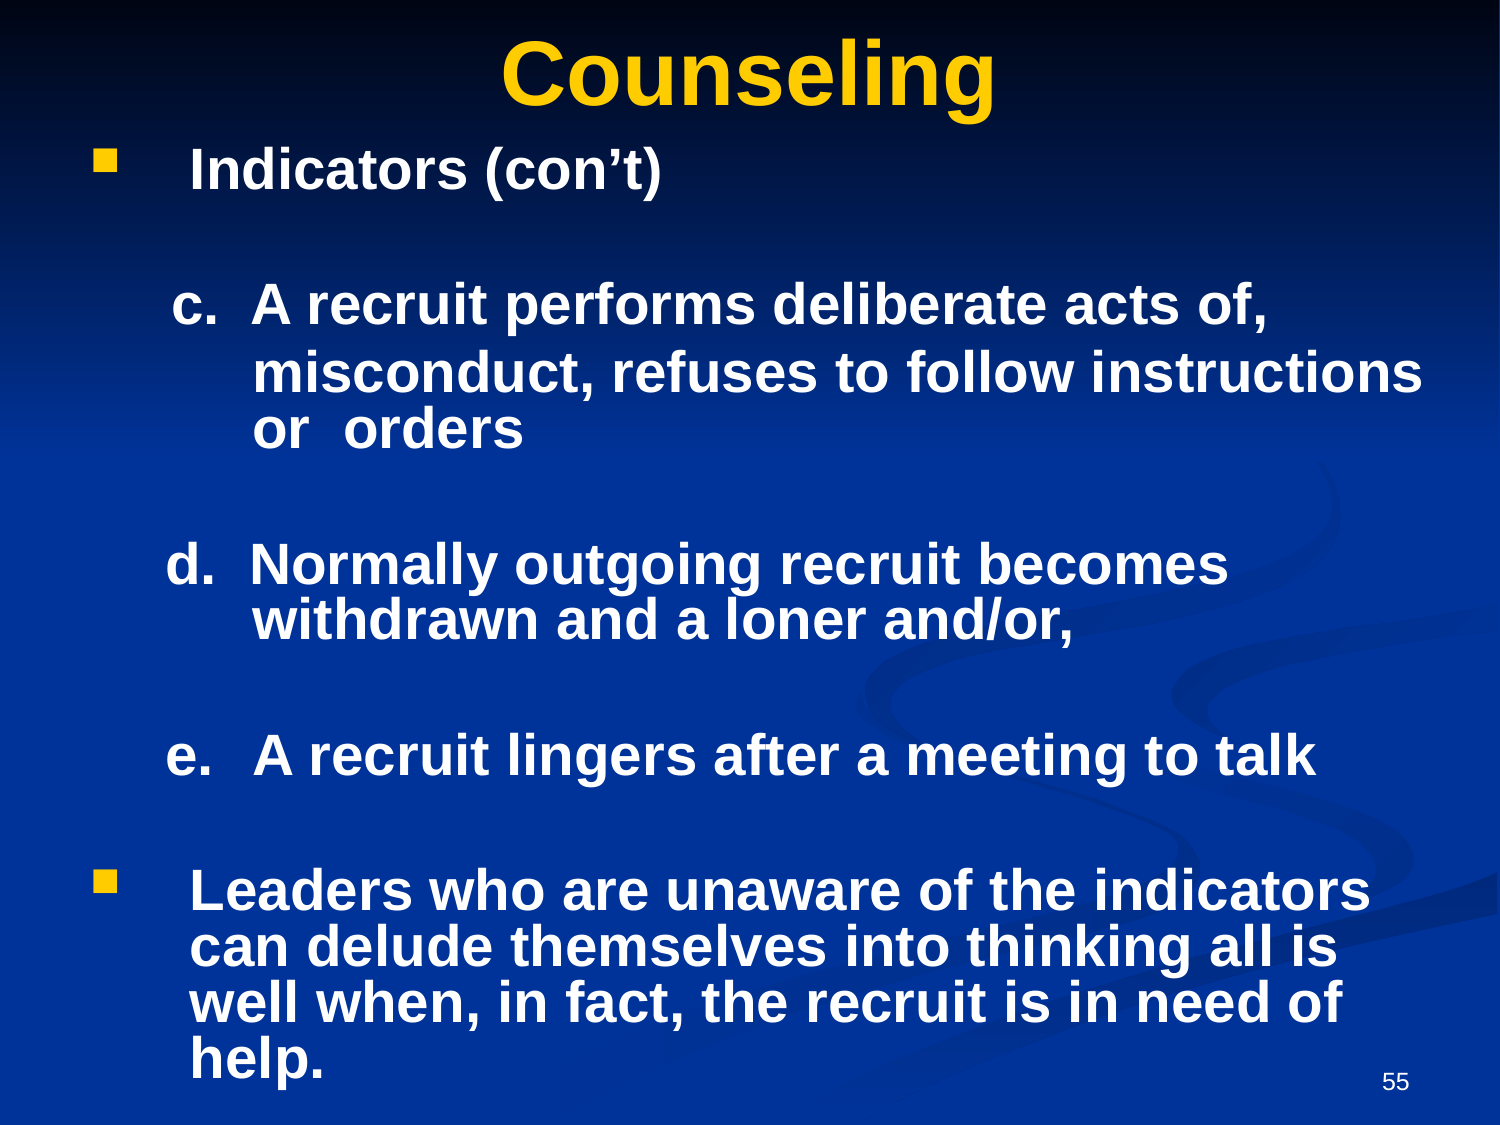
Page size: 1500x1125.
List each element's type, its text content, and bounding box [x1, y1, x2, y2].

list Indicators (con’t) c. A recruit performs deliberate acts of, misconduct, refuses to follow instructions or orders d. Normally outgoing recruit becomes withdrawn and a loner and/or, e. A recruit lingers after a meeting to talk Leaders who are unaware of the indicators can delude themselves into thinking all is well when, in fact, the recruit is in need of help. [74, 137, 1451, 1125]
title Counseling [74, 0, 1426, 137]
